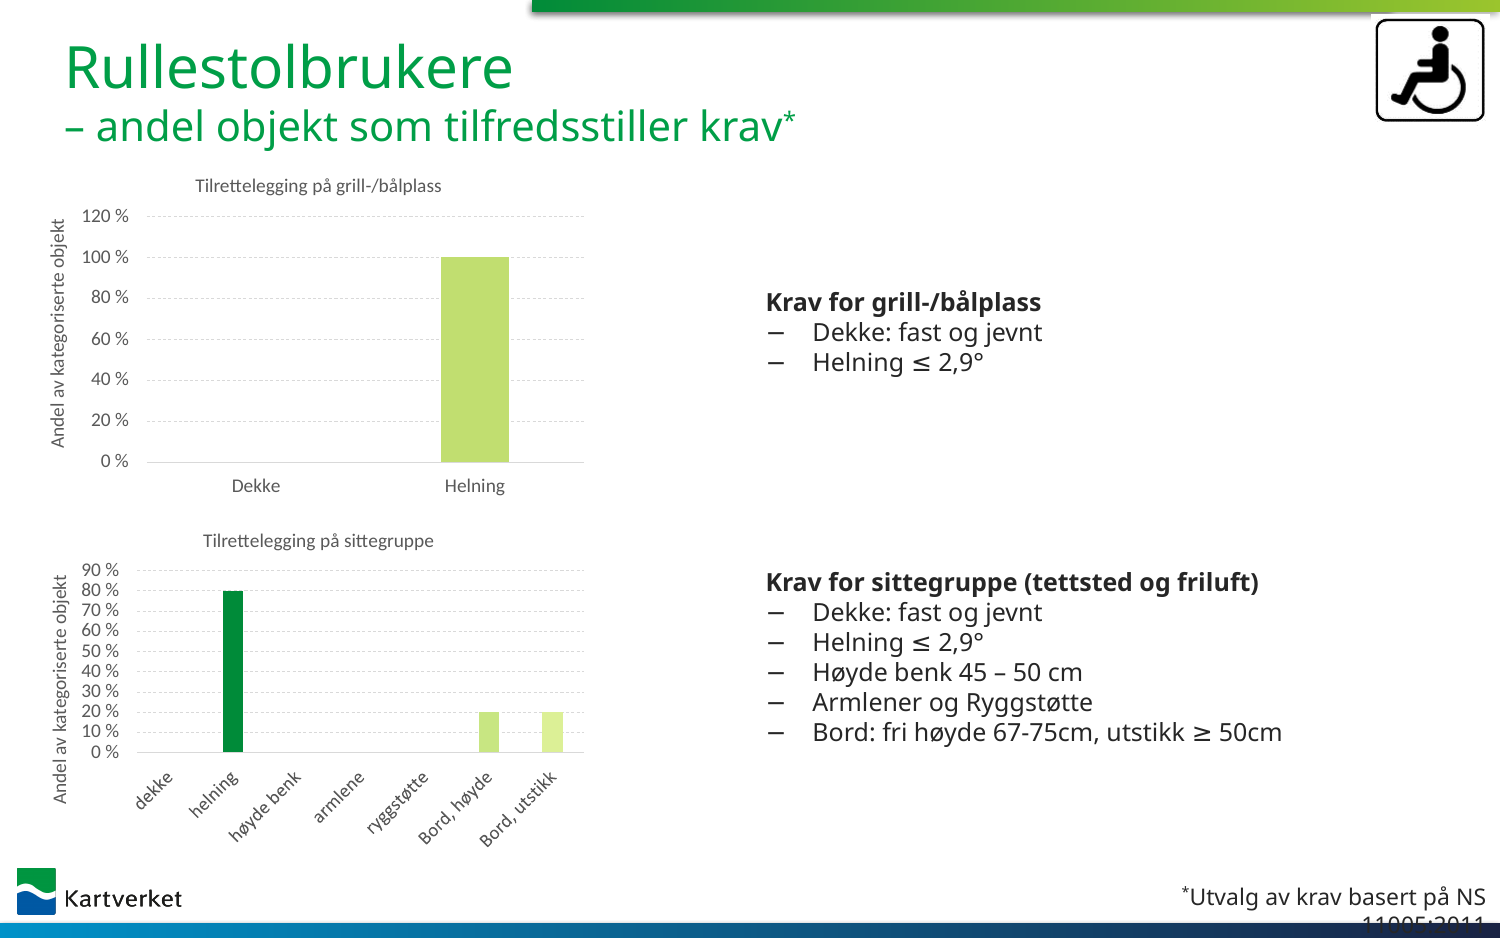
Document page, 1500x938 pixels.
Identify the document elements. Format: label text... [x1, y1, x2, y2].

text_box Rullestolbrukere – andel objekt som tilfredsstiller krav* [49, 14, 1431, 158]
text_box *Utvalg av krav basert på NS 11005:2011 [1068, 873, 1500, 938]
picture [1371, 13, 1491, 127]
picture [41, 166, 596, 505]
picture [41, 520, 596, 859]
text_box Krav for sittegruppe (tettsted og friluft) Dekke: fast og jevnt Helning ≤ 2,9° Høyde benk 45 – 50 cm Armlener og Ryggstøtte Bord: fri høyde 67-75cm, utstikk ≥ 50cm [750, 559, 1500, 754]
text_box Krav for grill-/bålplass Dekke: fast og jevnt Helning ≤ 2,9° [750, 279, 1452, 384]
